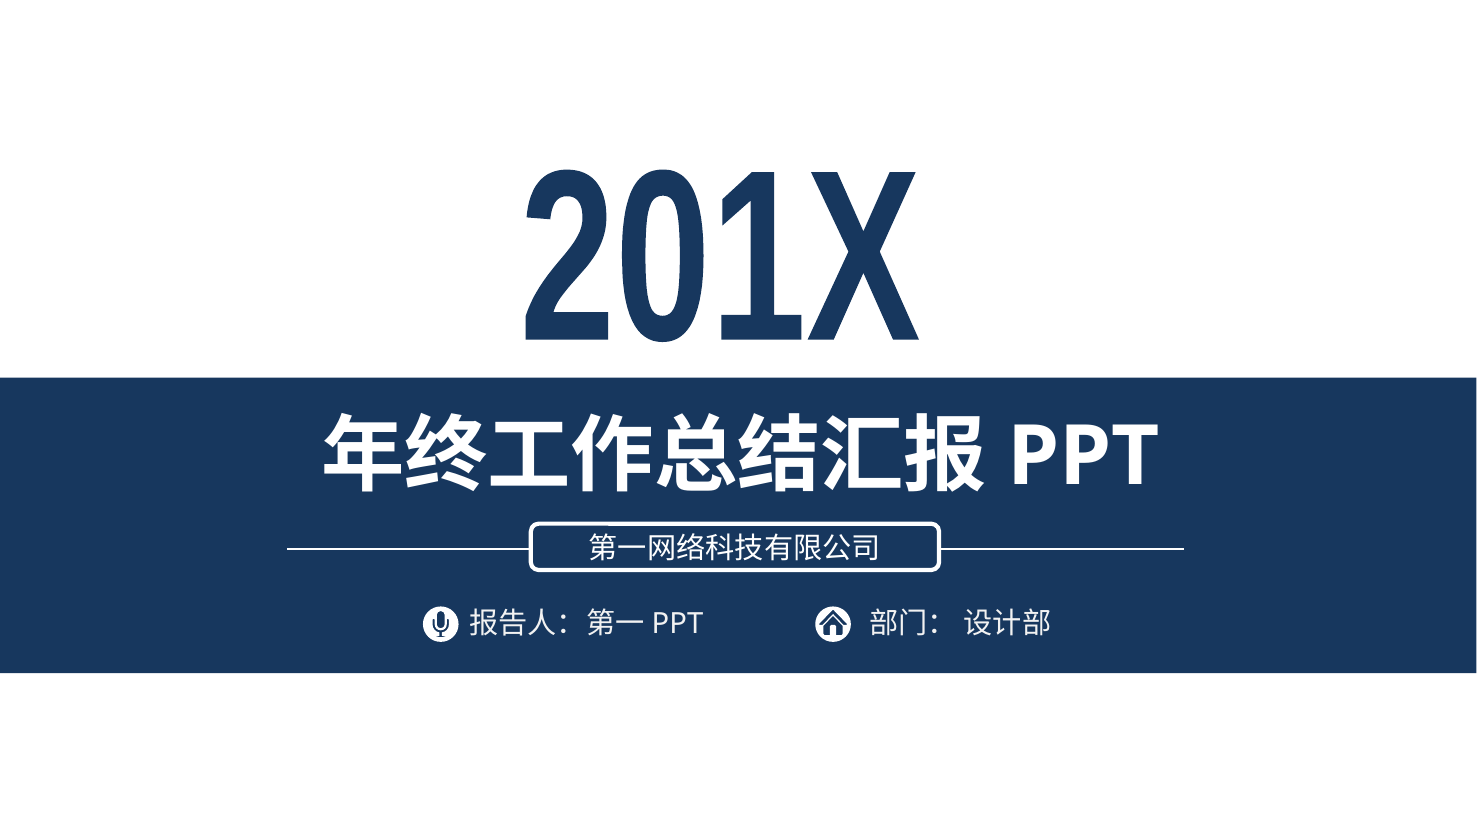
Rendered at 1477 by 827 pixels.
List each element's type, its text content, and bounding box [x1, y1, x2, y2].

text_box [0, 376, 1477, 675]
text_box 第一网络科技有限公司 [528, 558, 942, 573]
text_box 第一网络科技有限公司 [528, 521, 942, 548]
text_box [422, 606, 458, 642]
text_box [815, 606, 851, 642]
text_box 年终工作总结汇报PPT [147, 393, 1334, 509]
text_box 报告人：第一PPT [458, 598, 722, 645]
text_box 部门： 设计部 [858, 598, 1063, 645]
